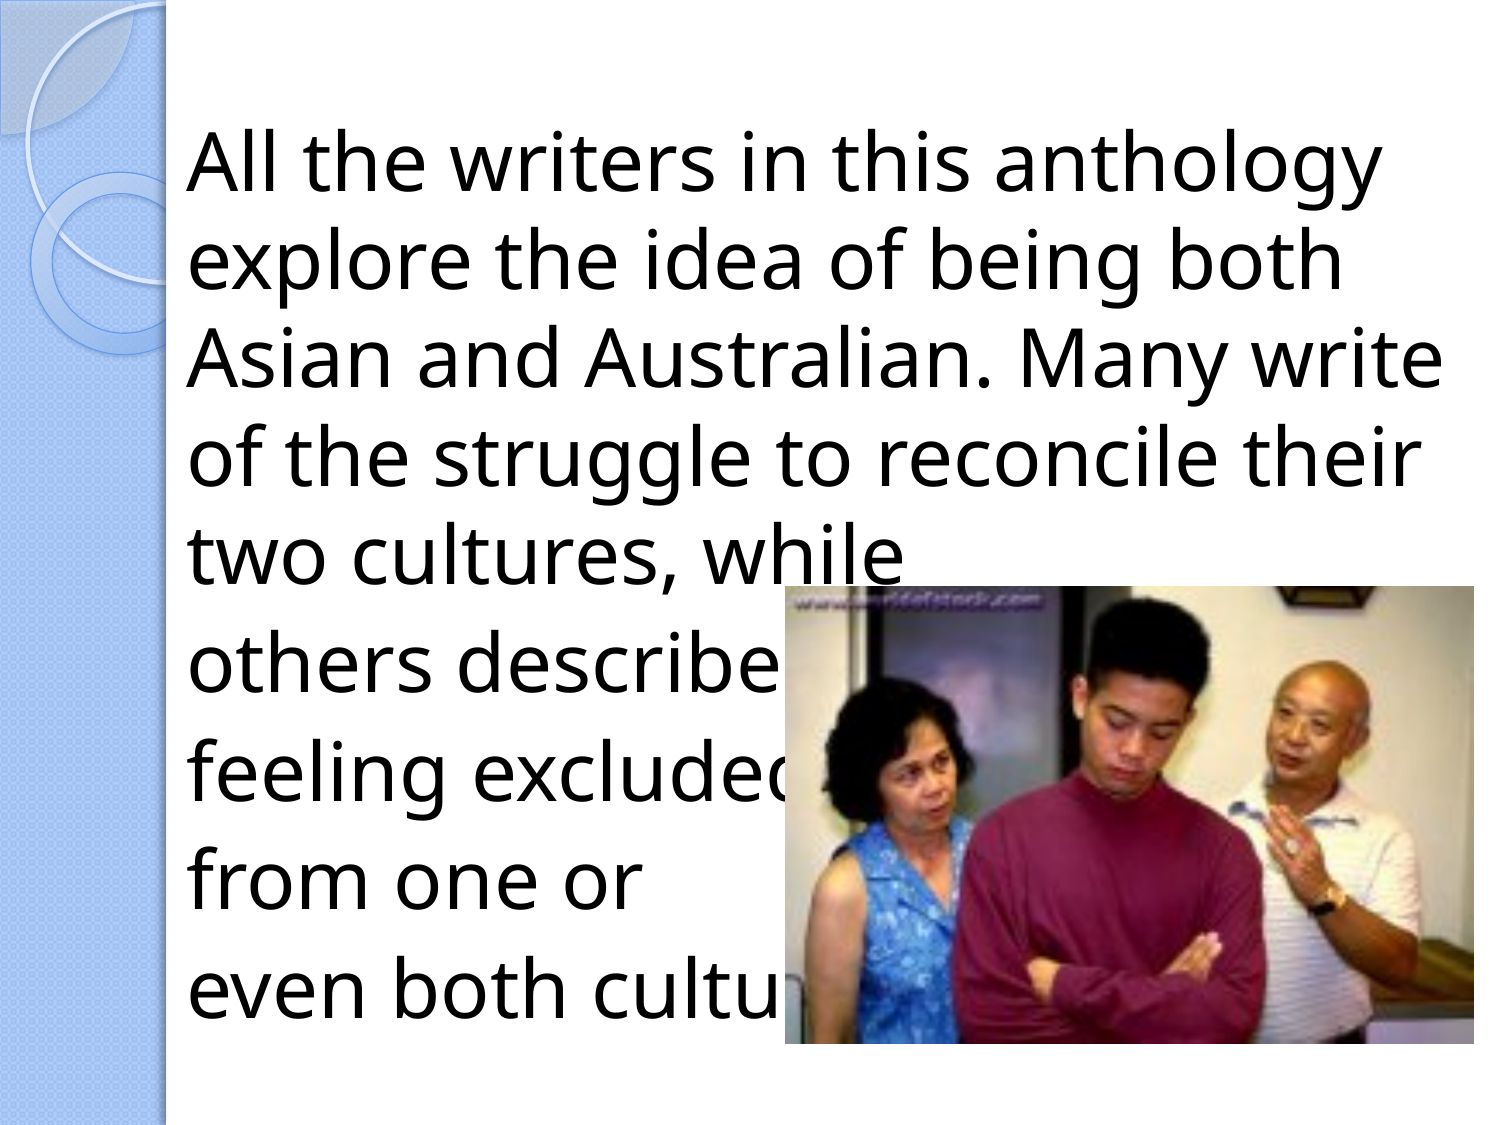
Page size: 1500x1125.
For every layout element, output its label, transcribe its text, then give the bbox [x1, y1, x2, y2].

list All the writers in this anthology explore the idea of being both Asian and Australian. Many write of the struggle to reconcile their two cultures, while others describe feeling excluded from one or even both cultures. [159, 101, 1466, 1071]
picture [785, 585, 1474, 1044]
